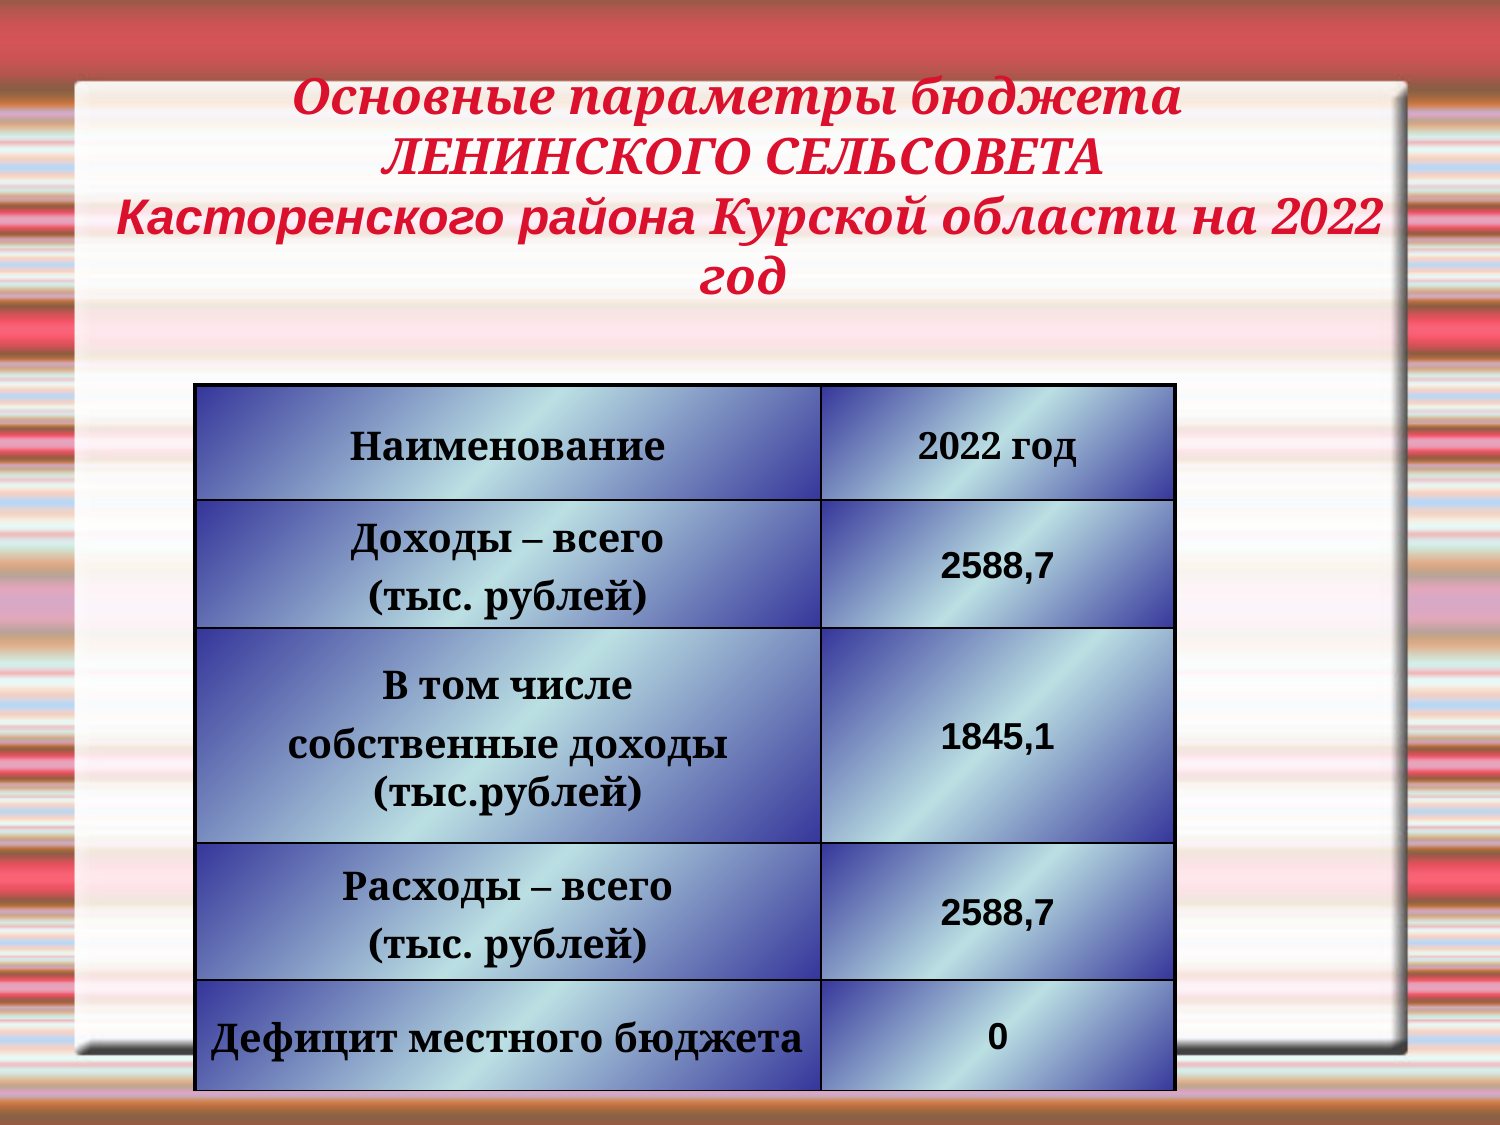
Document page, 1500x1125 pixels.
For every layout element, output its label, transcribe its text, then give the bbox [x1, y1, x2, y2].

table_cell 1845,1 [822, 629, 1173, 842]
table_header Наименование [197, 387, 820, 499]
table_cell 2588,7 [822, 501, 1173, 627]
table_cell 2588,7 [822, 844, 1173, 979]
picture [0, 0, 1500, 1125]
table_cell Доходы – всего (тыс. рублей) [197, 501, 820, 627]
table_cell Дефицит местного бюджета [197, 981, 820, 1090]
table_cell В том числе собственные доходы (тыс.рублей) [197, 629, 820, 842]
table_cell Расходы – всего (тыс. рублей) [197, 844, 820, 979]
table_cell 0 [822, 981, 1173, 1090]
table_header 2022 год [822, 387, 1173, 499]
title Основные параметры бюджета ЛЕНИНСКОГО СЕЛЬСОВЕТА Касторенского района Курской области на 2022 год [64, 77, 1424, 292]
